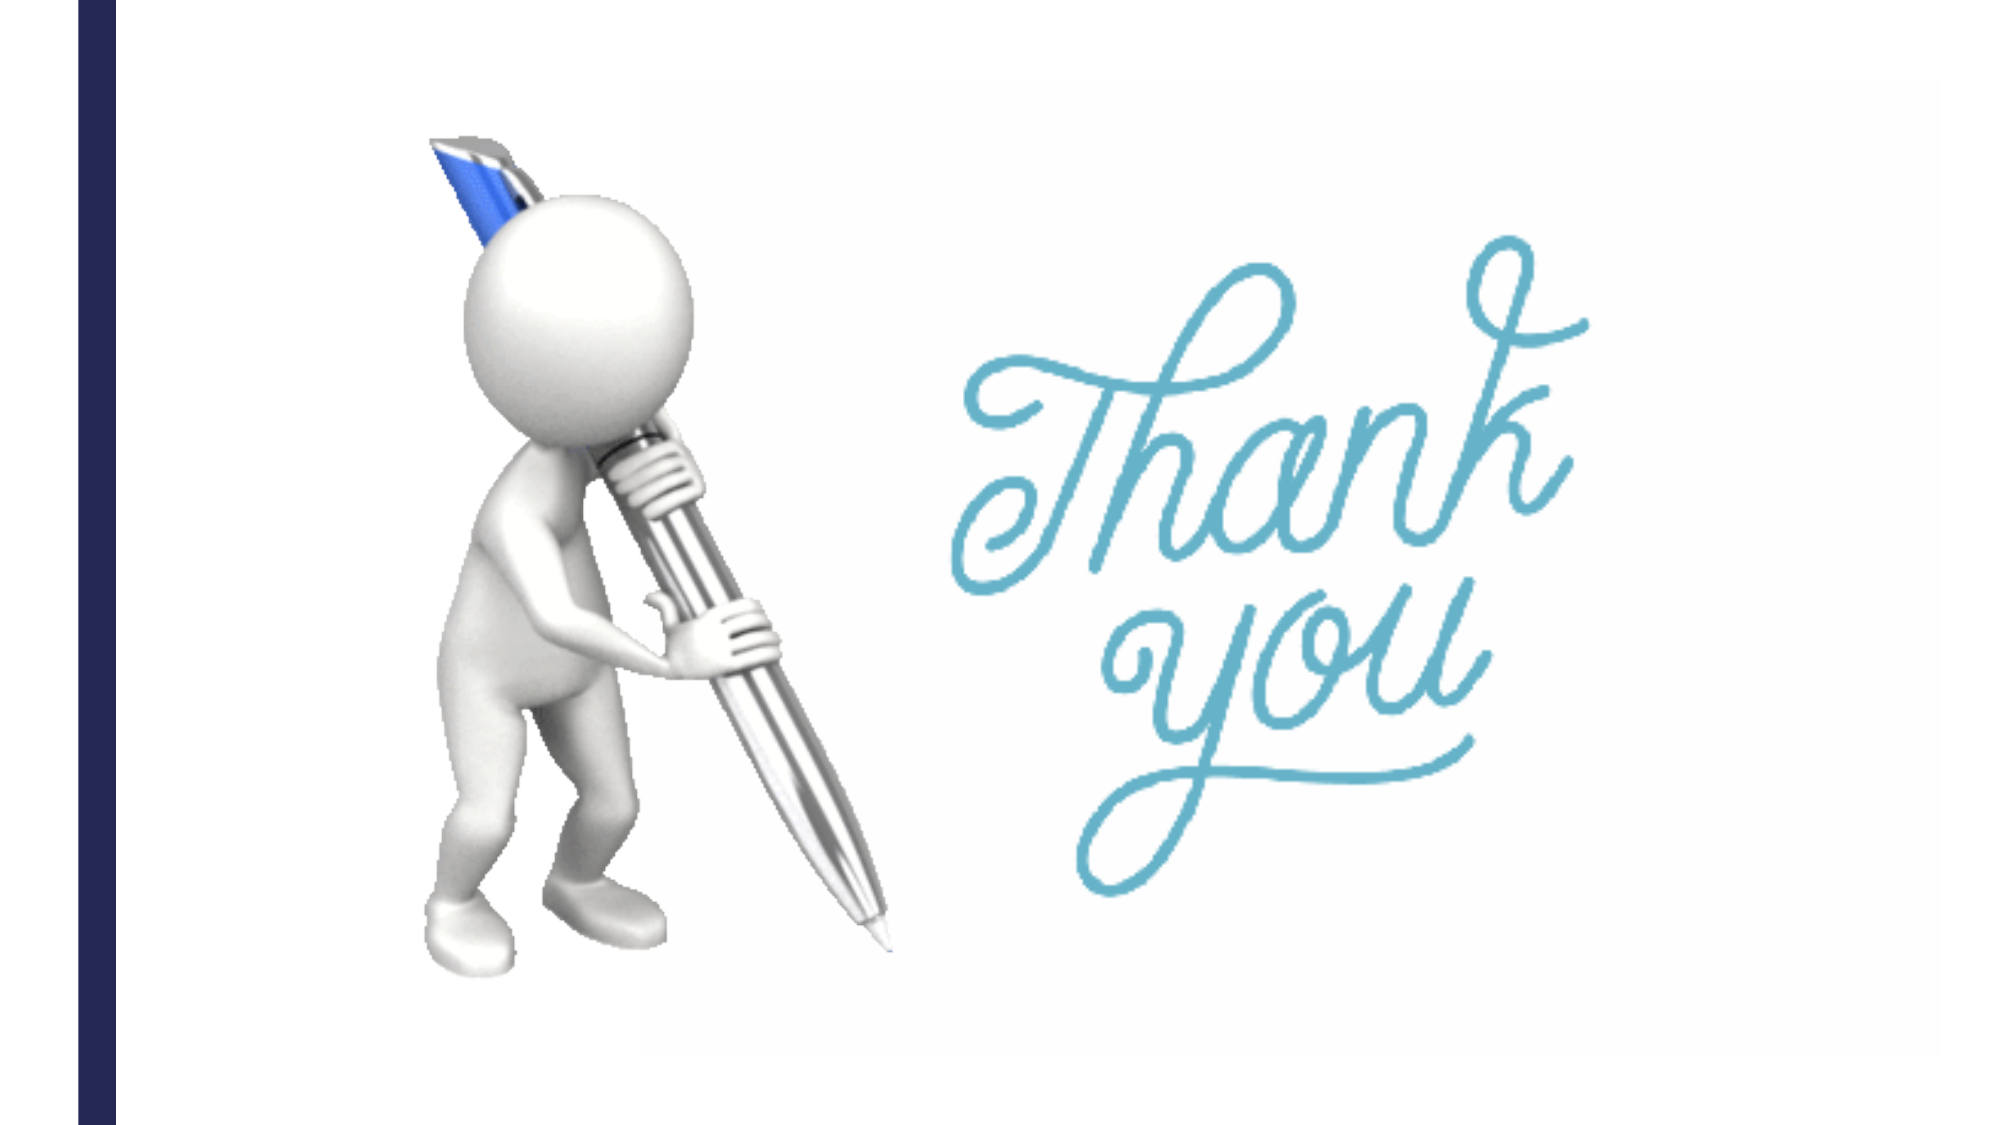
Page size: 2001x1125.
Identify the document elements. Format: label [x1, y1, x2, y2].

picture [108, 21, 1940, 1125]
